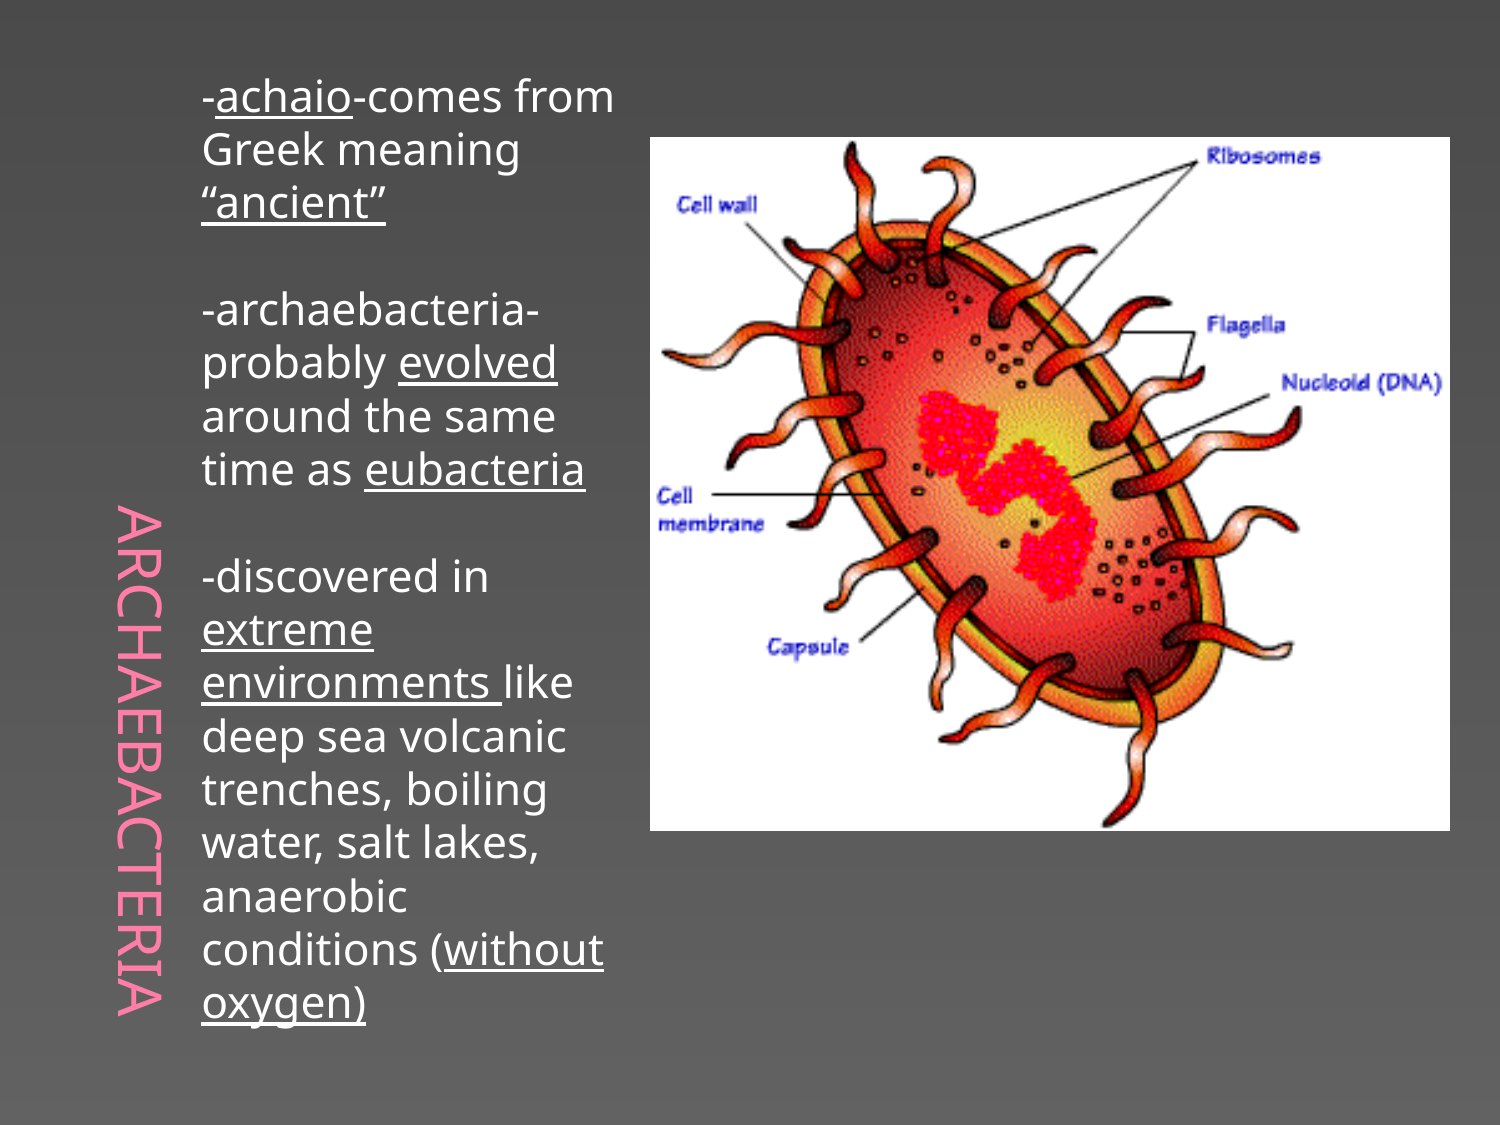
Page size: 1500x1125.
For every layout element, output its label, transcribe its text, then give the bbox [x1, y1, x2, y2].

title Archaebacteria [36, 60, 185, 1036]
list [649, 137, 1451, 831]
list -achaio-comes from Greek meaning “ancient” -archaebacteria-probably evolved around the same time as eubacteria -discovered in extreme environments like deep sea volcanic trenches, boiling water, salt lakes, anaerobic conditions (without oxygen) [185, 60, 651, 1036]
